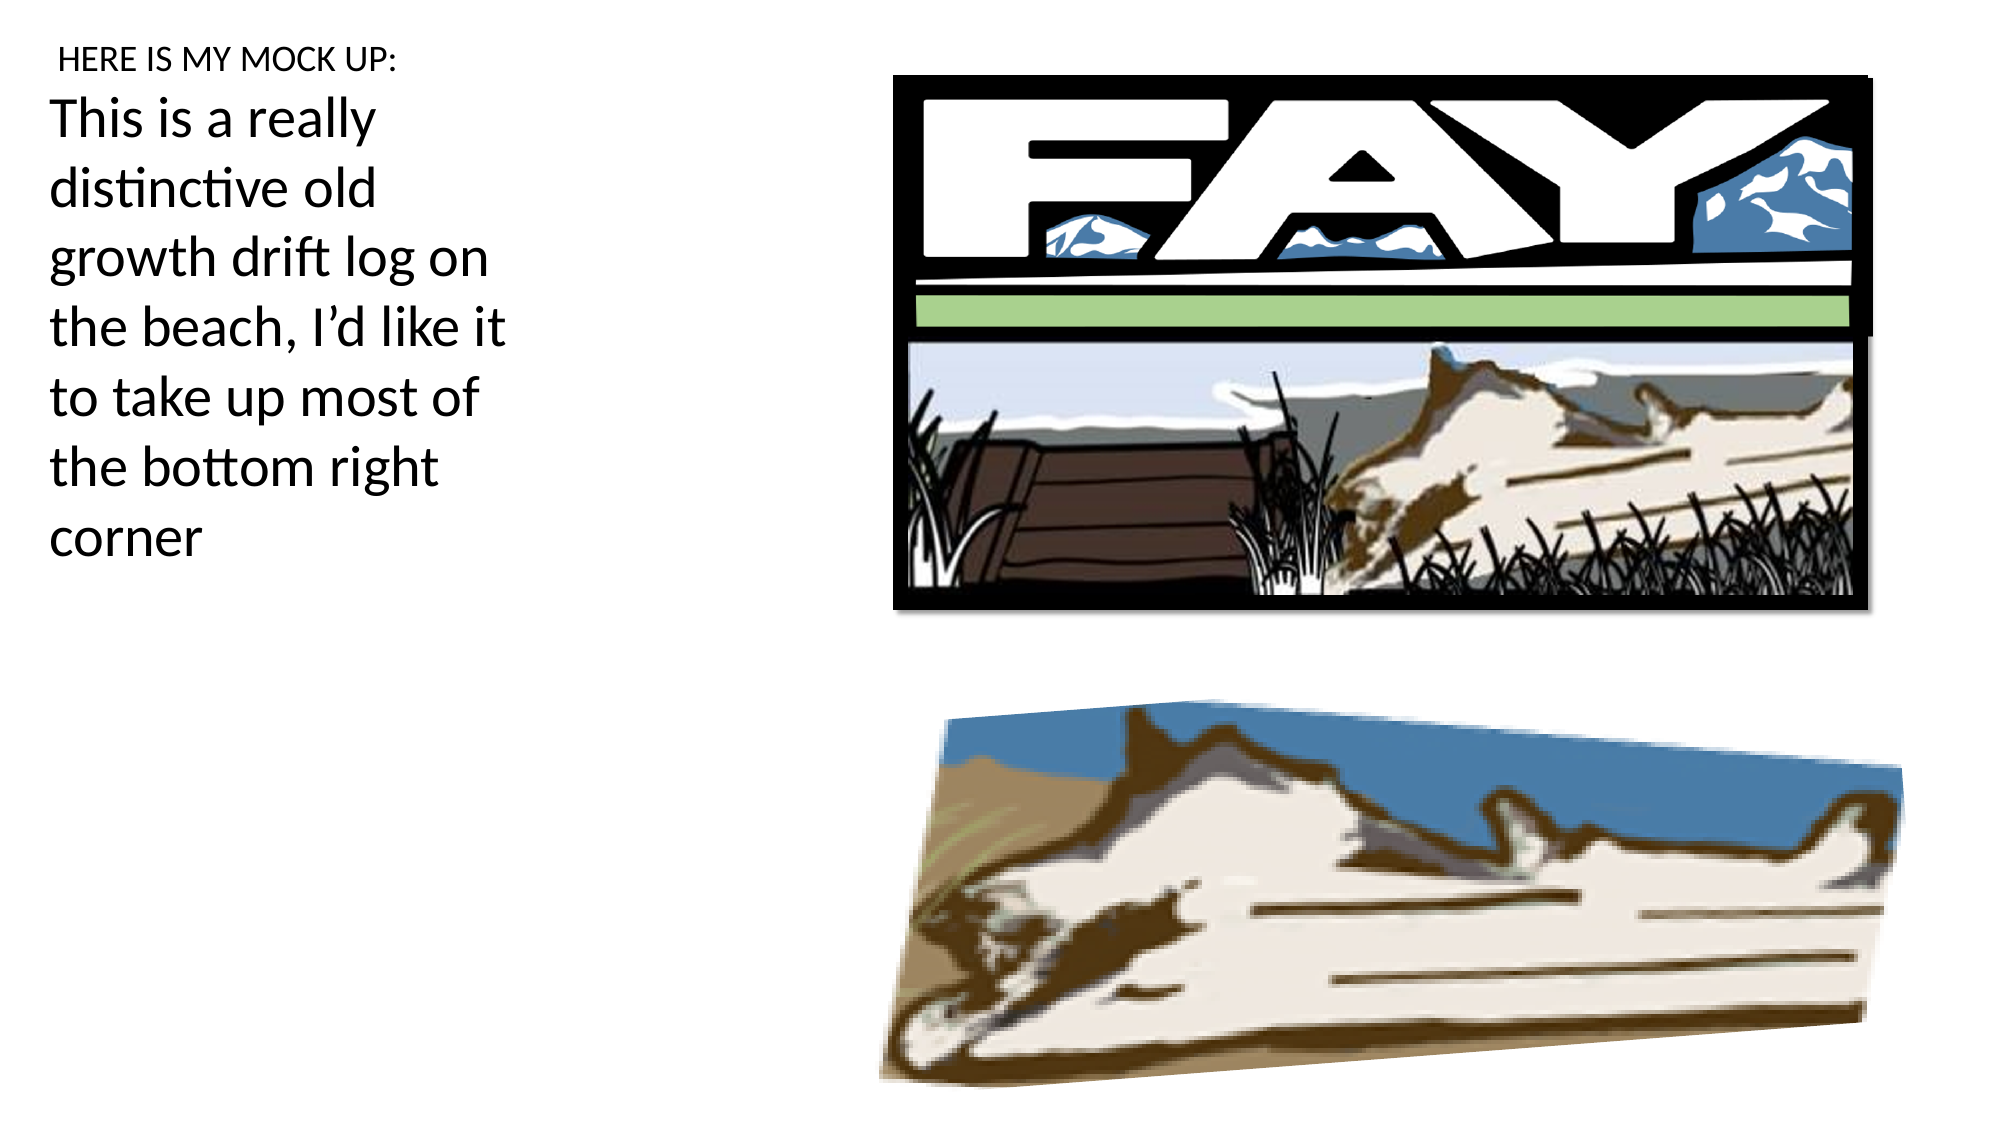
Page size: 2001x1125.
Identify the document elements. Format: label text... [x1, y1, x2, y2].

picture [890, 72, 1879, 621]
text_box HERE IS MY MOCK UP: This is a really distinctive old growth drift log on the beach, I’d like it to take up most of the bottom right corner [34, 26, 549, 621]
picture [847, 647, 1921, 1098]
